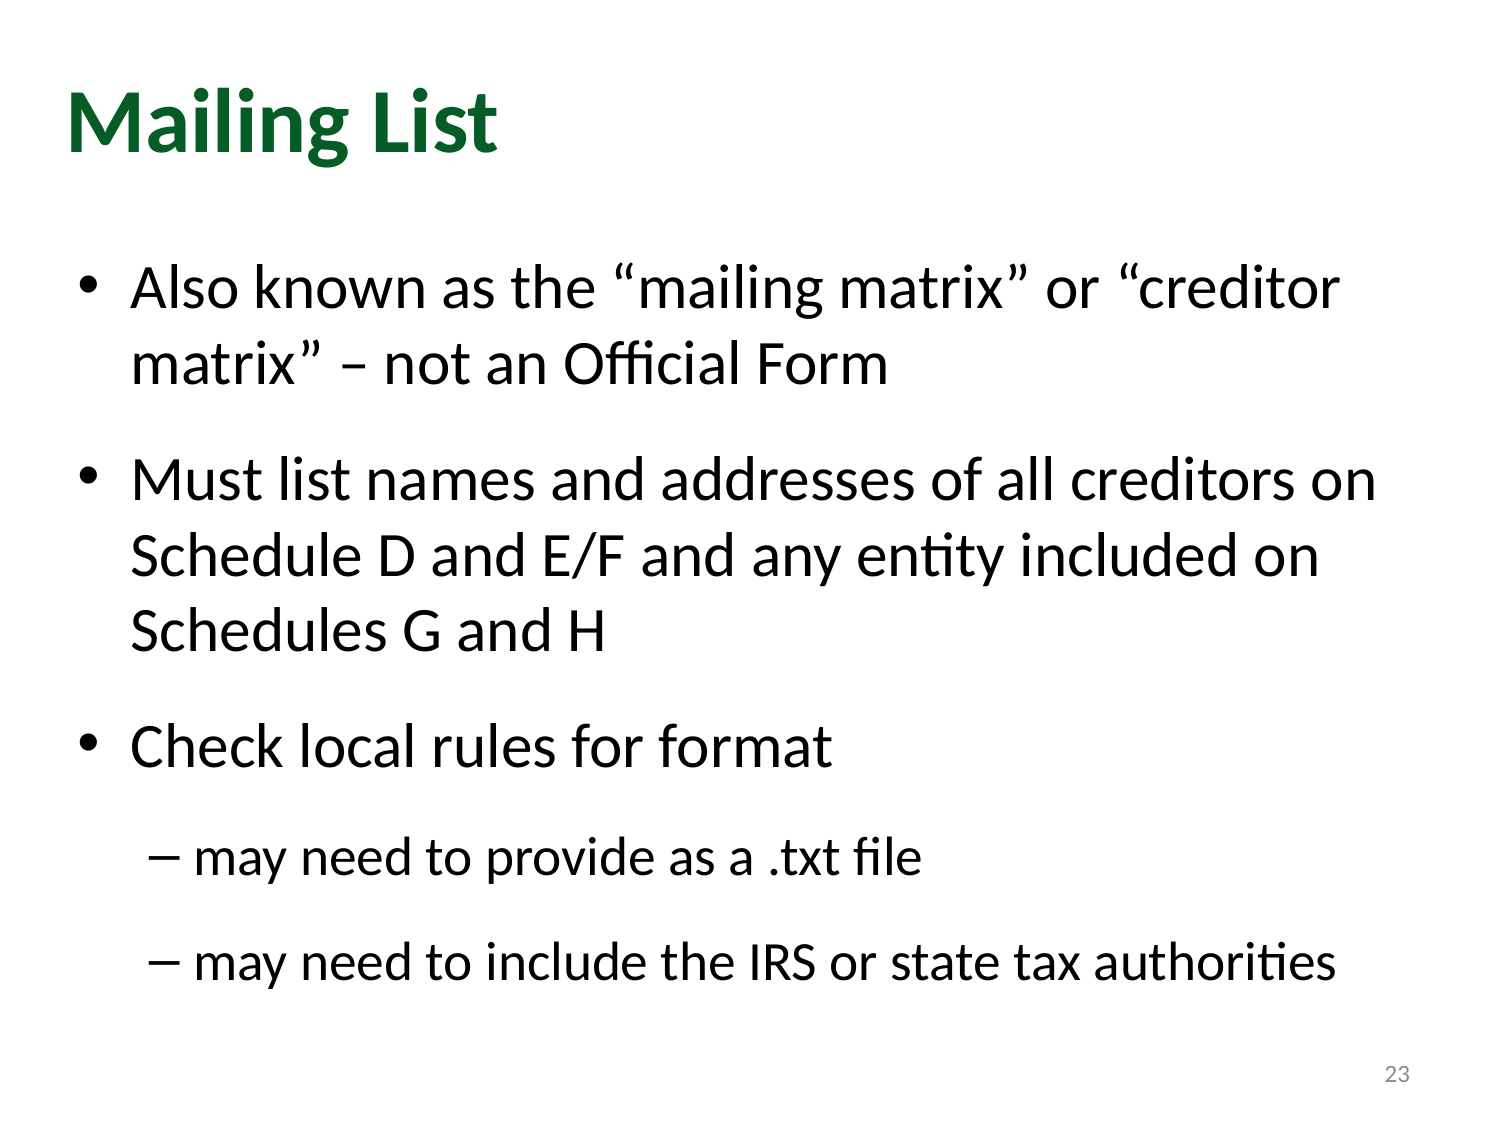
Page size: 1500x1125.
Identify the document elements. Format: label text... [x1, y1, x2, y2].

title Mailing List [50, 45, 1425, 188]
slide_number 23 [1074, 1042, 1425, 1103]
list Also known as the “mailing matrix” or “creditor matrix” – not an Official Form Must list names and addresses of all creditors on Schedule D and E/F and any entity included on Schedules G and H Check local rules for format may need to provide as a .txt file may need to include the IRS or state tax authorities [62, 237, 1425, 1005]
